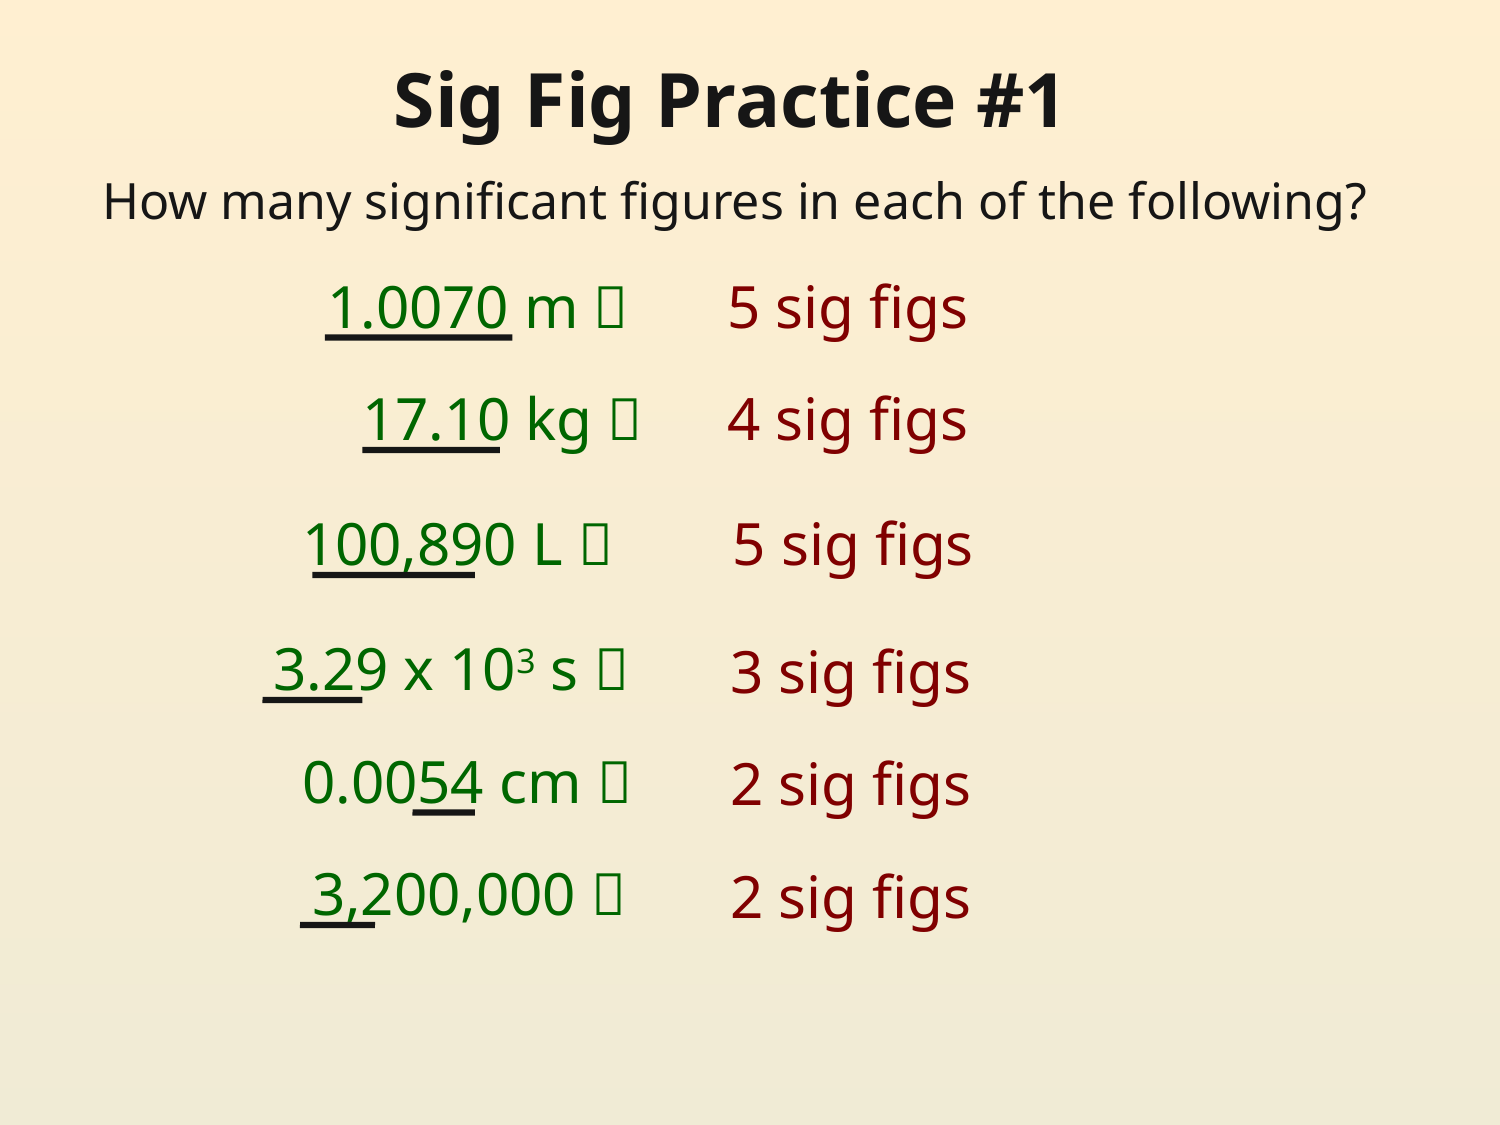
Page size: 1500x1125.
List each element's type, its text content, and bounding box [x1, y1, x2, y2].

title Sig Fig Practice #1 [99, 36, 1363, 151]
text_box 2 sig figs [715, 739, 987, 825]
text_box How many significant figures in each of the following? [87, 162, 1400, 238]
text_box 1.0070 m  [312, 262, 691, 348]
text_box 0.0054 cm  [287, 737, 647, 823]
text_box 4 sig figs [712, 375, 1028, 460]
text_box 100,890 L  [287, 500, 691, 585]
text_box 2 sig figs [715, 852, 987, 938]
text_box 17.10 kg  [347, 375, 712, 460]
text_box 3 sig figs [715, 627, 987, 713]
text_box 5 sig figs [712, 262, 1116, 348]
text_box 3.29 x 103 s  [258, 624, 645, 710]
text_box 5 sig figs [717, 500, 989, 585]
text_box 3,200,000  [297, 849, 641, 935]
